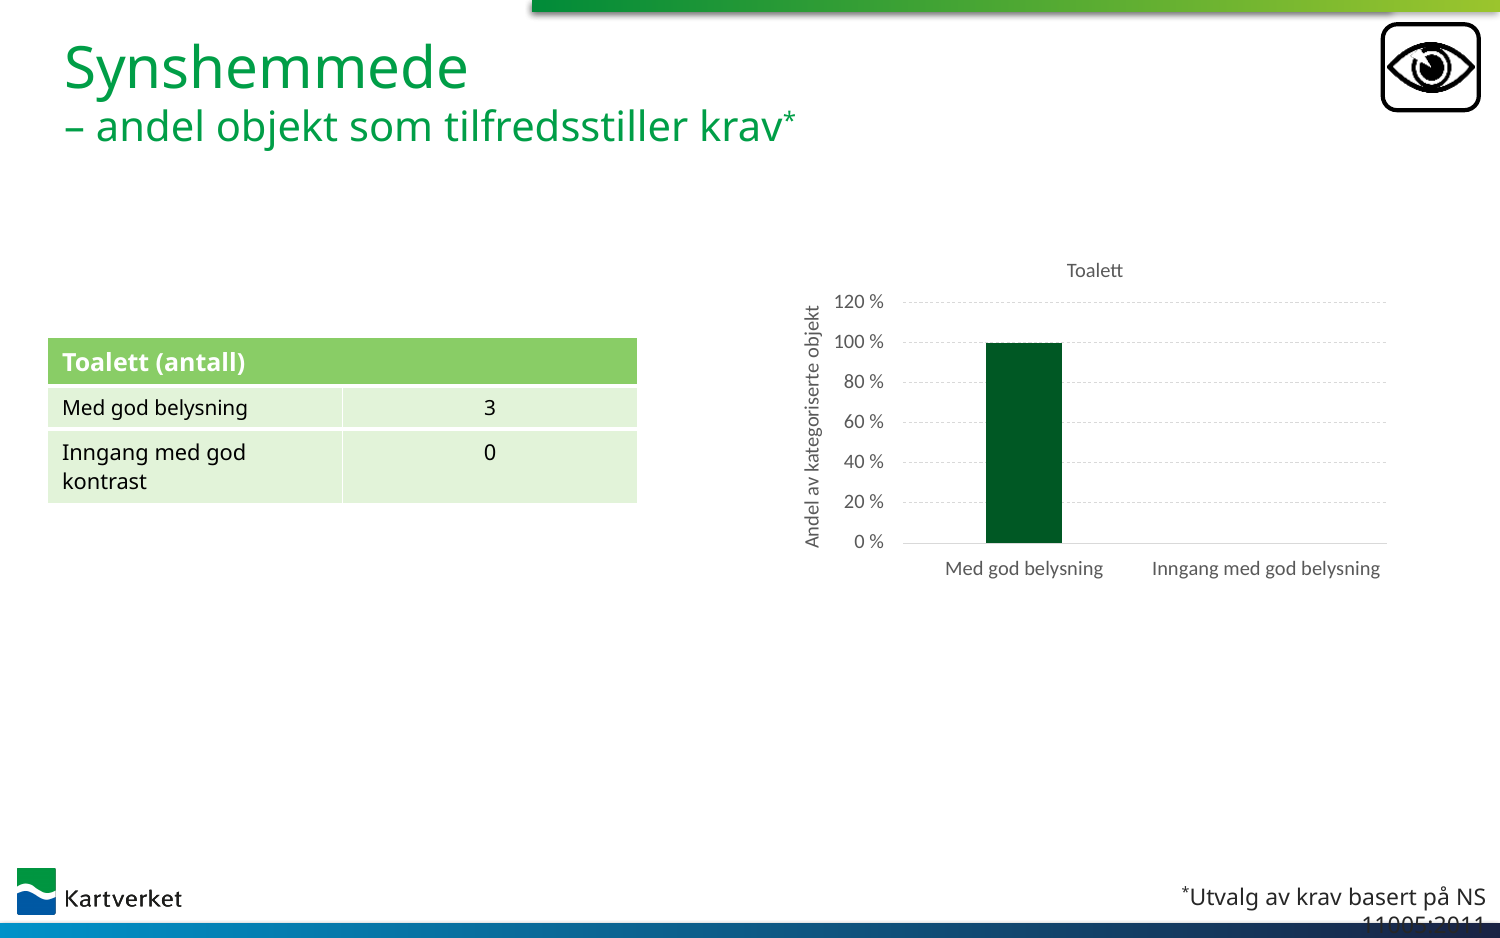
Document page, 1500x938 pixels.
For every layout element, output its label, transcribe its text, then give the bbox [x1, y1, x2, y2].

table_cell 0 [343, 431, 637, 503]
text_box Synshemmede – andel objekt som tilfredsstiller krav* [49, 24, 1431, 158]
table_header Toalett (antall) [48, 338, 637, 384]
table_cell 3 [343, 388, 637, 427]
table_cell Inngang med god kontrast [48, 431, 342, 503]
picture [791, 249, 1400, 589]
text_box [1382, 24, 1480, 111]
text_box *Utvalg av krav basert på NS 11005:2011 [1068, 873, 1500, 938]
table_cell Med god belysning [48, 388, 342, 427]
